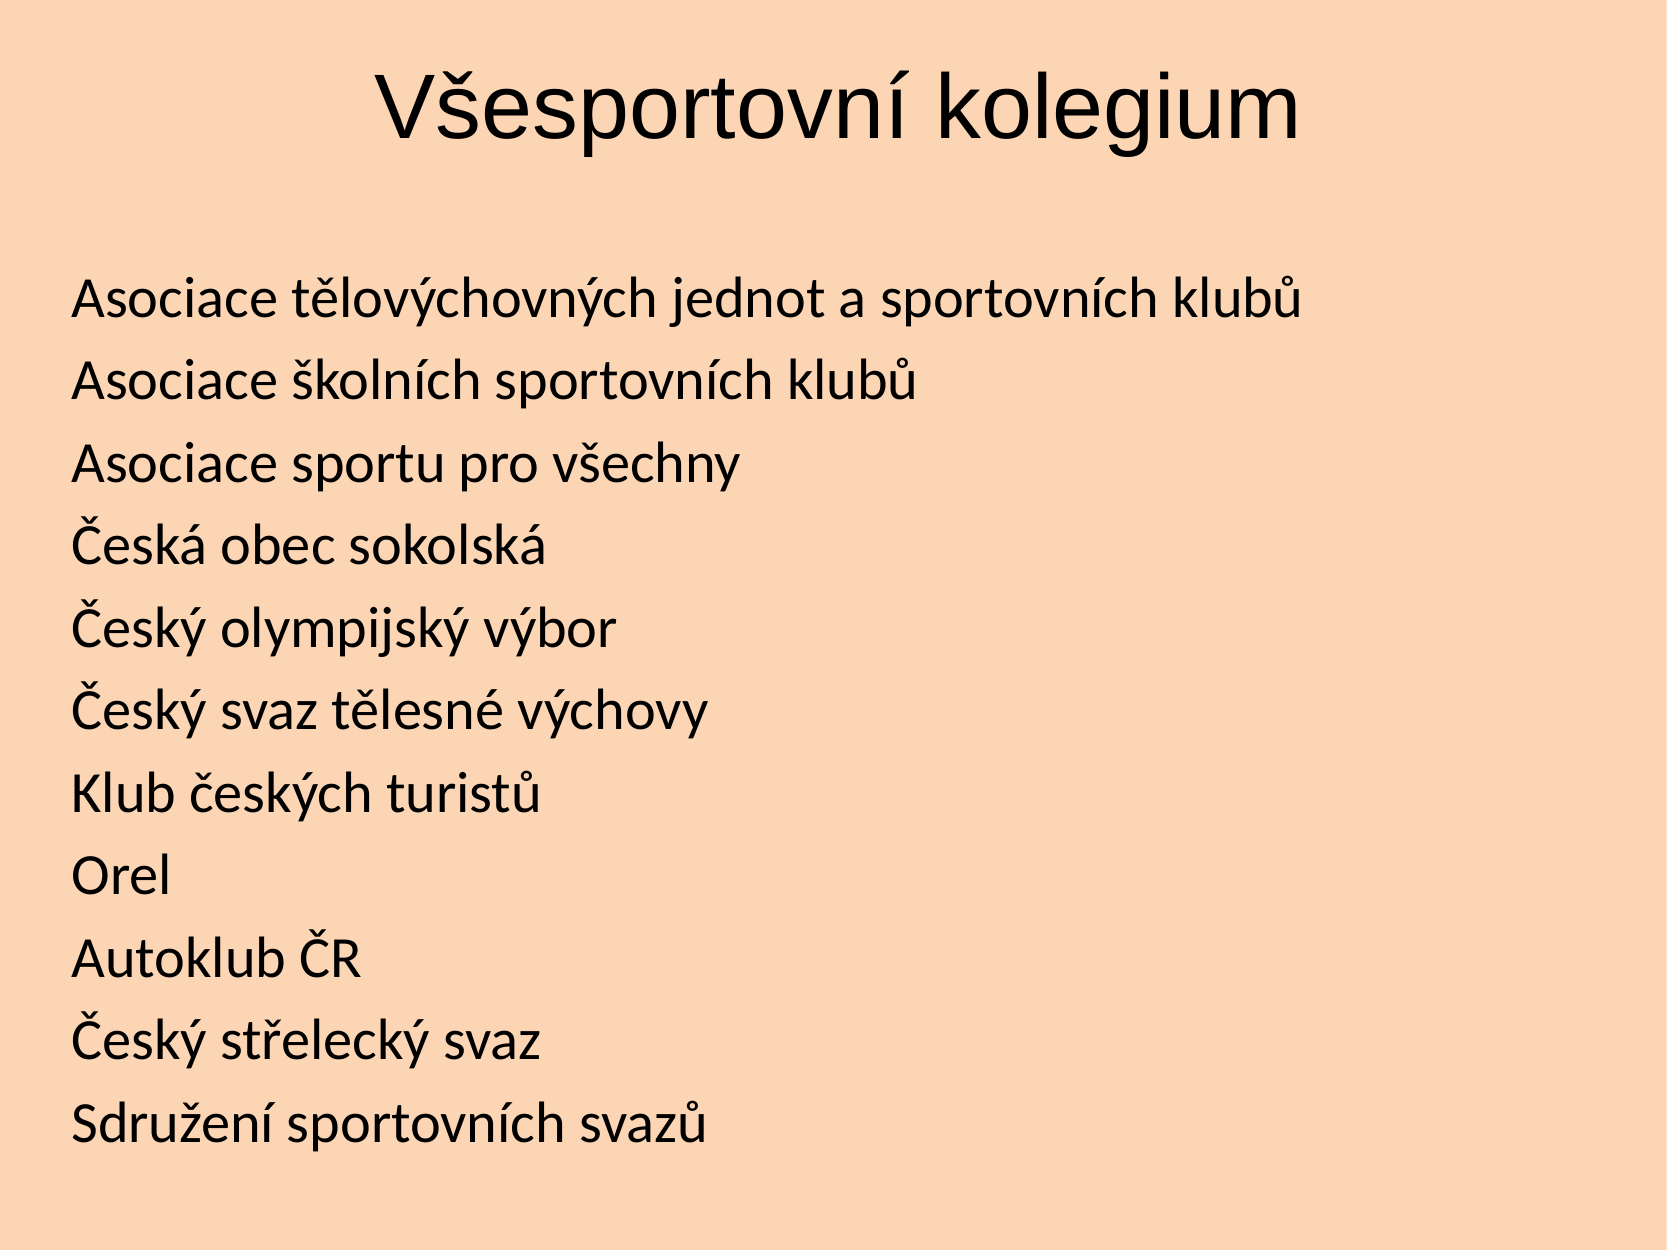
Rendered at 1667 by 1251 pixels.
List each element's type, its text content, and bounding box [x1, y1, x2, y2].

list Asociace tělovýchovných jednot a sportovních klubů Asociace školních sportovních klubů Asociace sportu pro všechny Česká obec sokolská Český olympijský výbor Český svaz tělesné výchovy Klub českých turistů Orel Autoklub ČR Český střelecký svaz Sdružení sportovních svazů [53, 258, 1625, 1154]
title Všesportovní kolegium [89, 0, 1589, 207]
